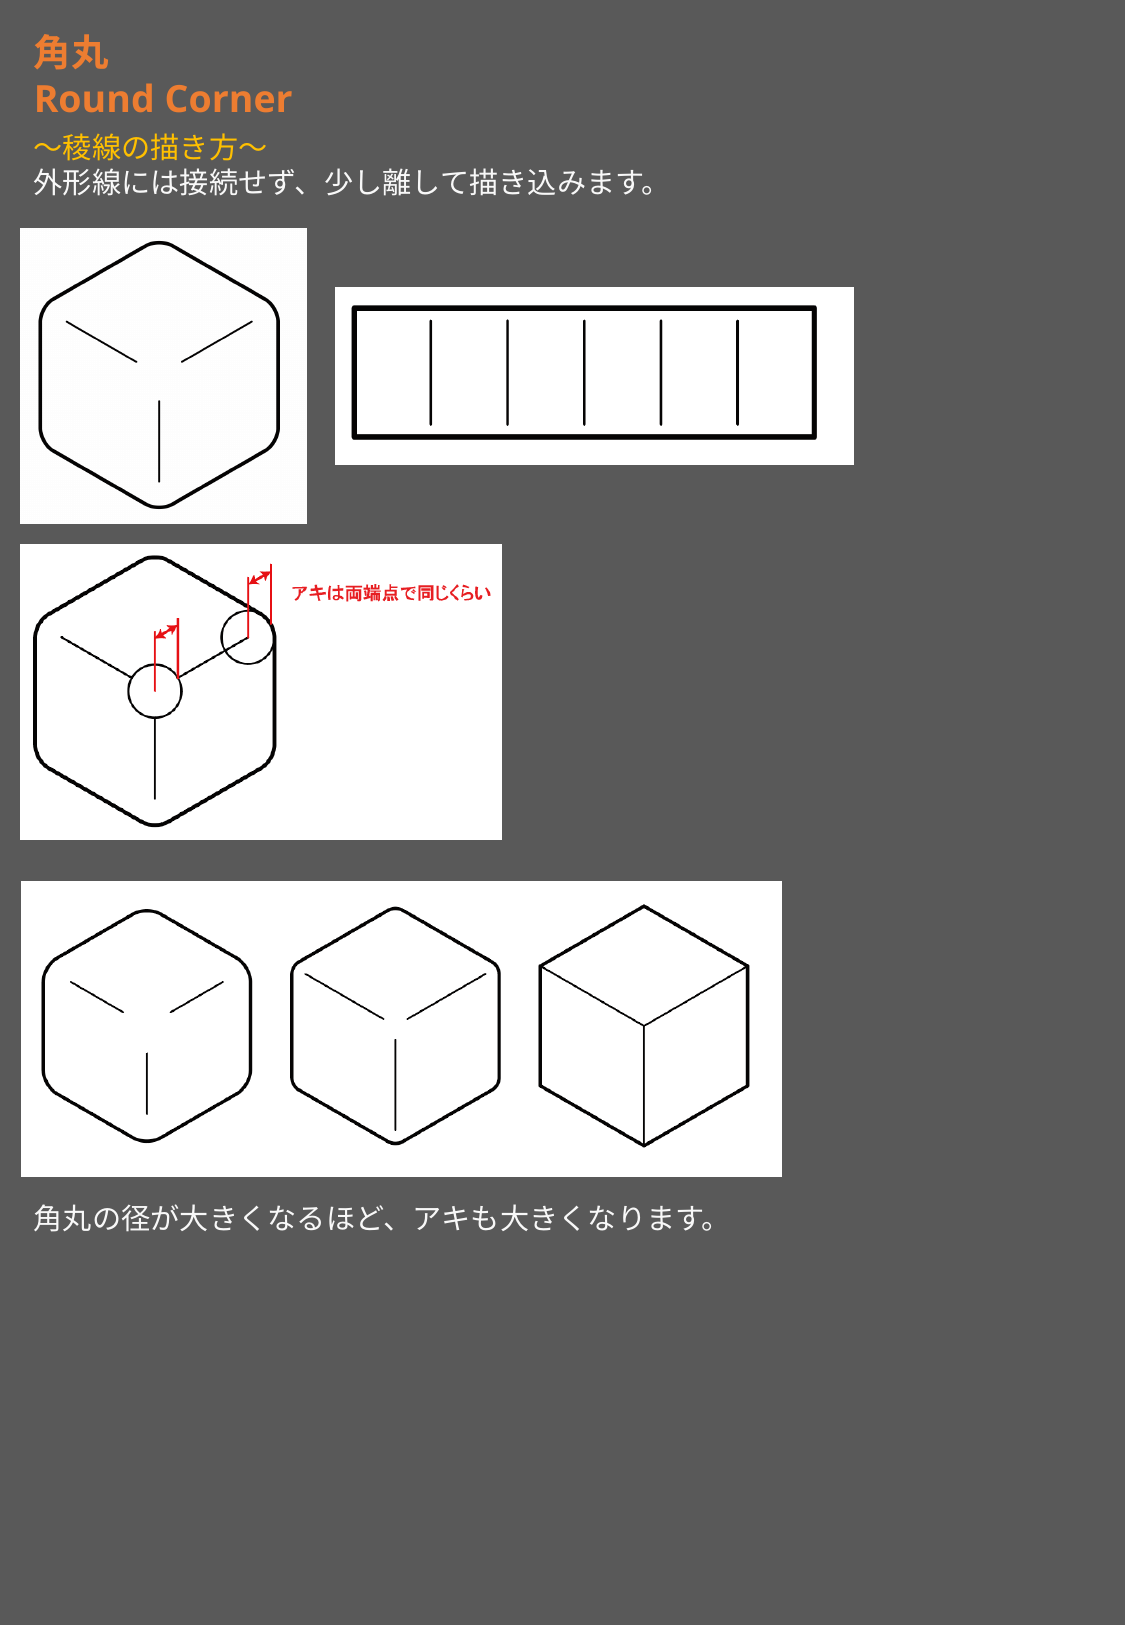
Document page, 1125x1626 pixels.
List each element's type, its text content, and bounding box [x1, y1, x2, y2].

picture [20, 544, 503, 841]
picture [21, 880, 783, 1177]
text_box ～稜線の描き方～ 外形線には接続せず、少し離して描き込みます。 [19, 122, 1125, 207]
text_box 角丸 Round Corner [19, 21, 1125, 122]
text_box 角丸の径が大きくなるほど、アキも大きくなります。 [19, 1192, 1125, 1243]
picture [20, 227, 307, 524]
picture [335, 286, 855, 465]
